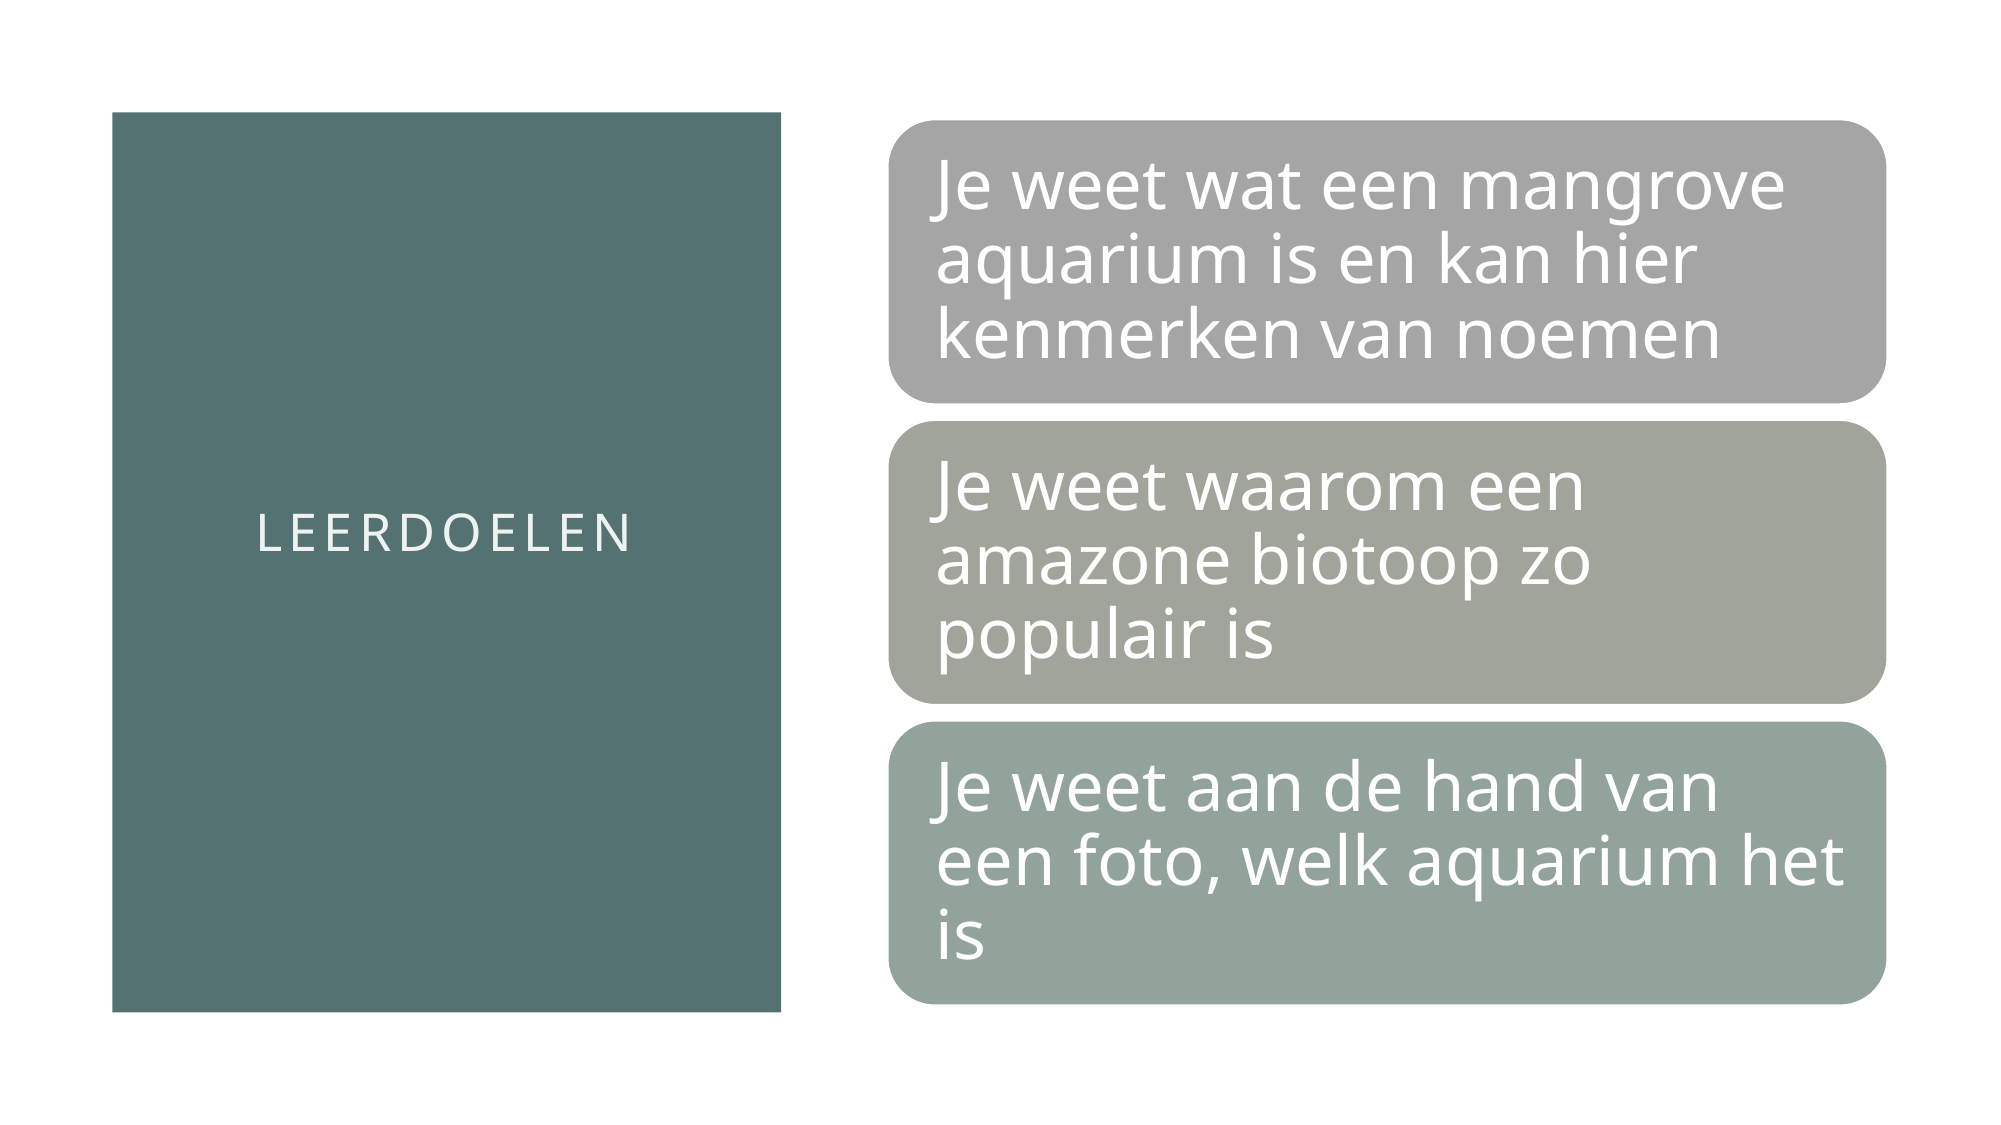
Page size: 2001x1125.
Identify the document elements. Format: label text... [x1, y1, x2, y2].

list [887, 112, 1888, 1013]
title Leerdoelen [225, 224, 669, 900]
text_box [111, 111, 782, 1013]
